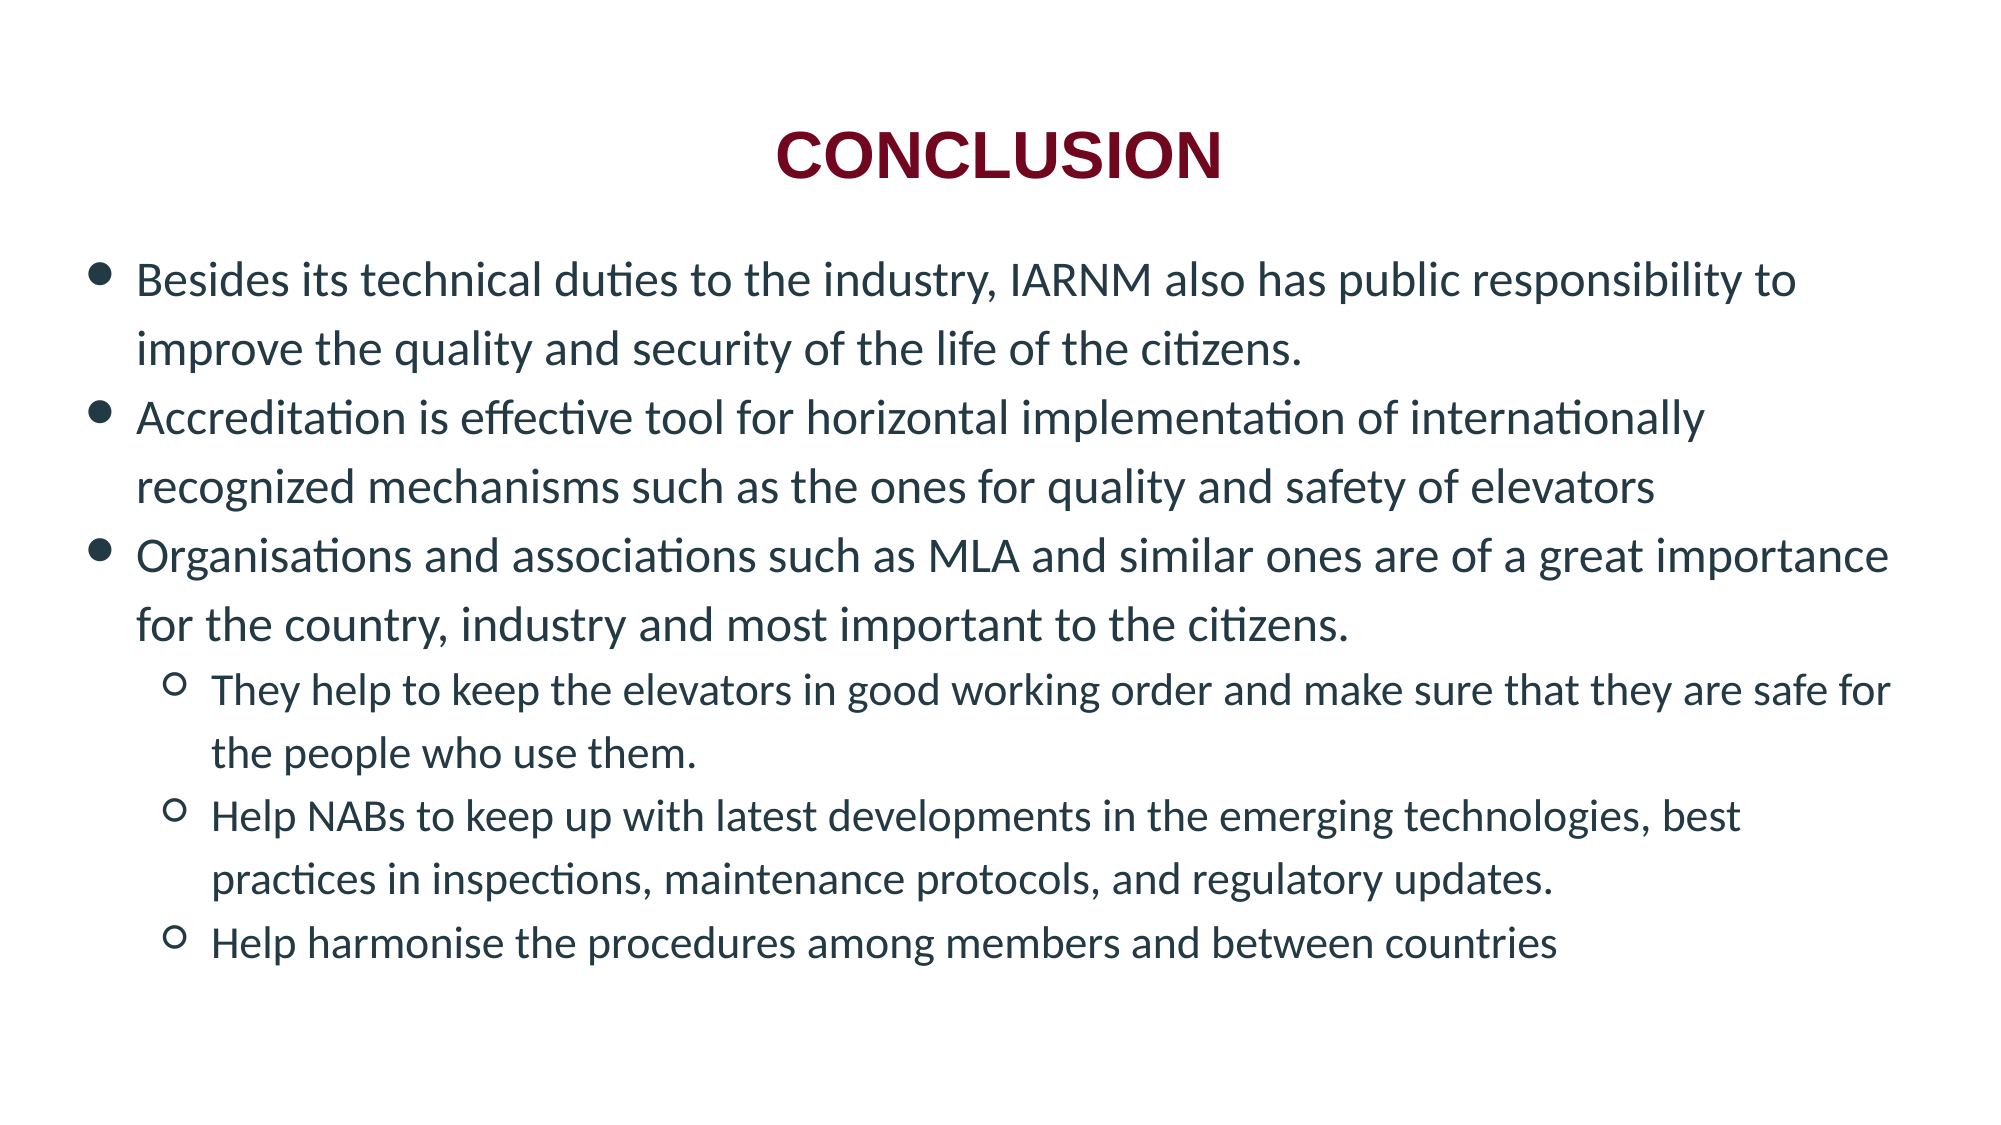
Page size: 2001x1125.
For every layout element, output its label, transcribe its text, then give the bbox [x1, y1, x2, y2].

list Besides its technical duties to the industry, IARNM also has public responsibility to improve the quality and security of the life of the citizens. Accreditation is effective tool for horizontal implementation of internationally recognized mechanisms such as the ones for quality and safety of elevators Organisations and associations such as MLA and similar ones are of a great importance for the country, industry and most important to the citizens. They help to keep the elevators in good working order and make sure that they are safe for the people who use them. Help NABs to keep up with latest developments in the emerging technologies, best practices in inspections, maintenance protocols, and regulatory updates. Help harmonise the procedures among members and between countries [46, 222, 1932, 1110]
title CONCLUSION [68, 97, 1932, 222]
